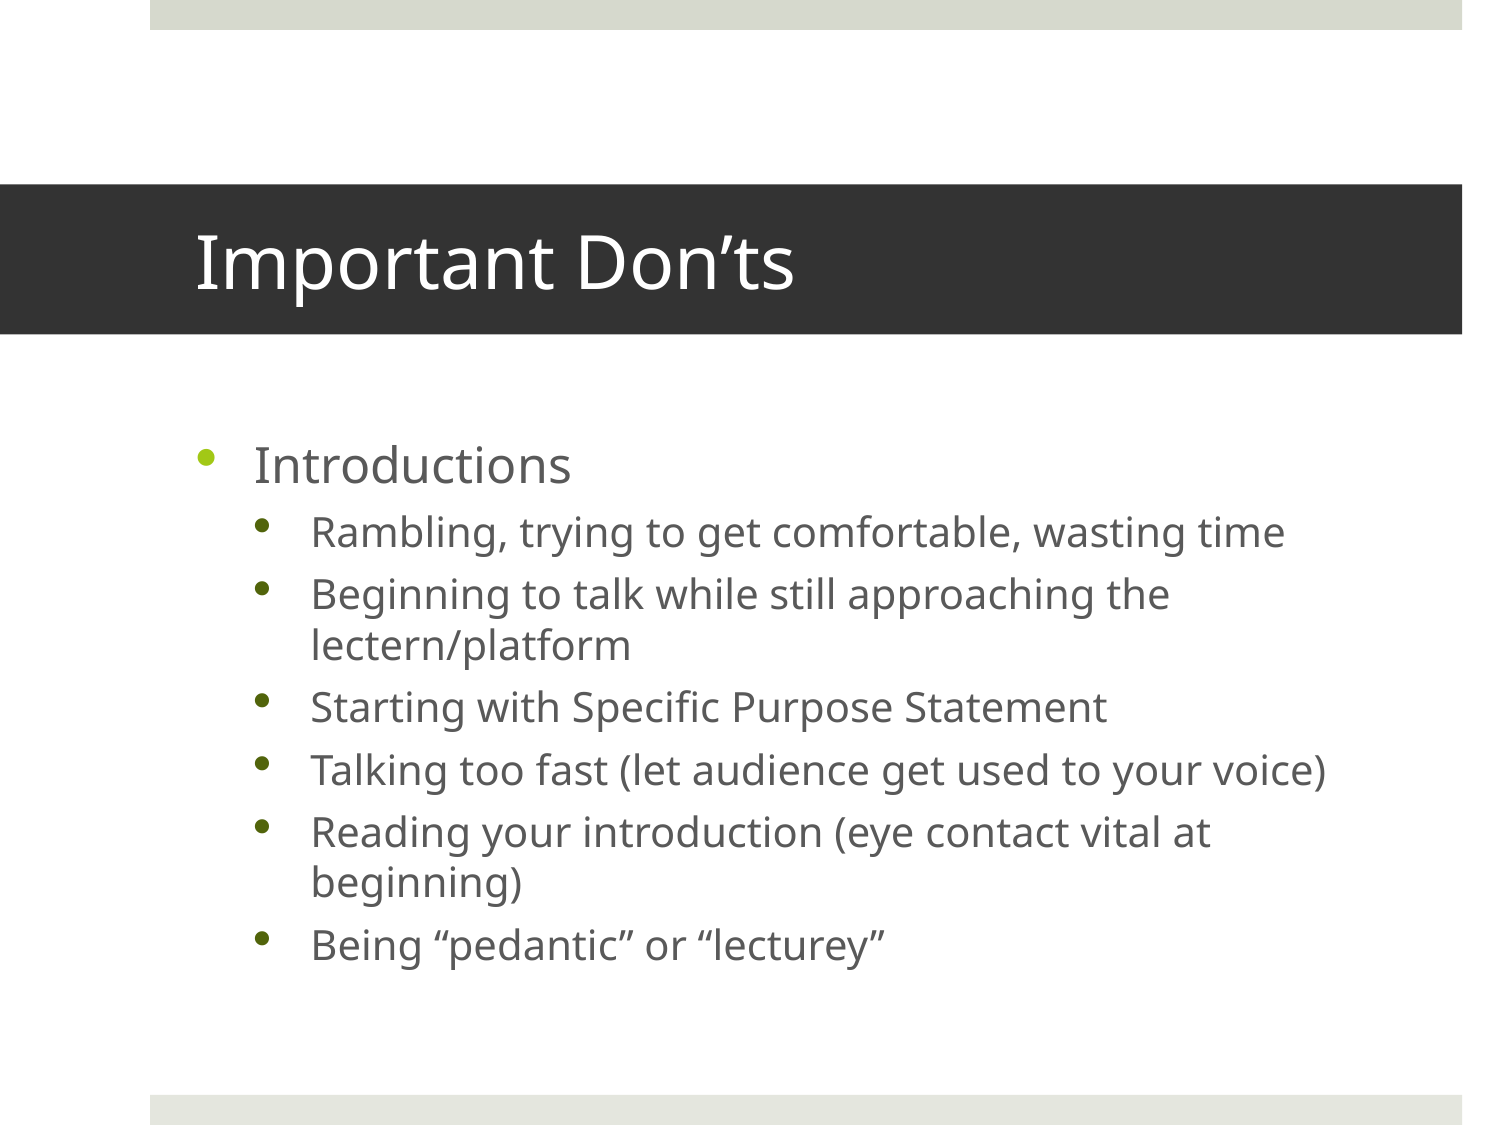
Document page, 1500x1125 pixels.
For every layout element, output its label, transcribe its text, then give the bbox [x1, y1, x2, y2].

title Important Don’ts [0, 184, 1463, 335]
list Introductions Rambling, trying to get comfortable, wasting time Beginning to talk while still approaching the lectern/platform Starting with Specific Purpose Statement Talking too fast (let audience get used to your voice) Reading your introduction (eye contact vital at beginning) Being “pedantic” or “lecturey” [182, 425, 1432, 1028]
